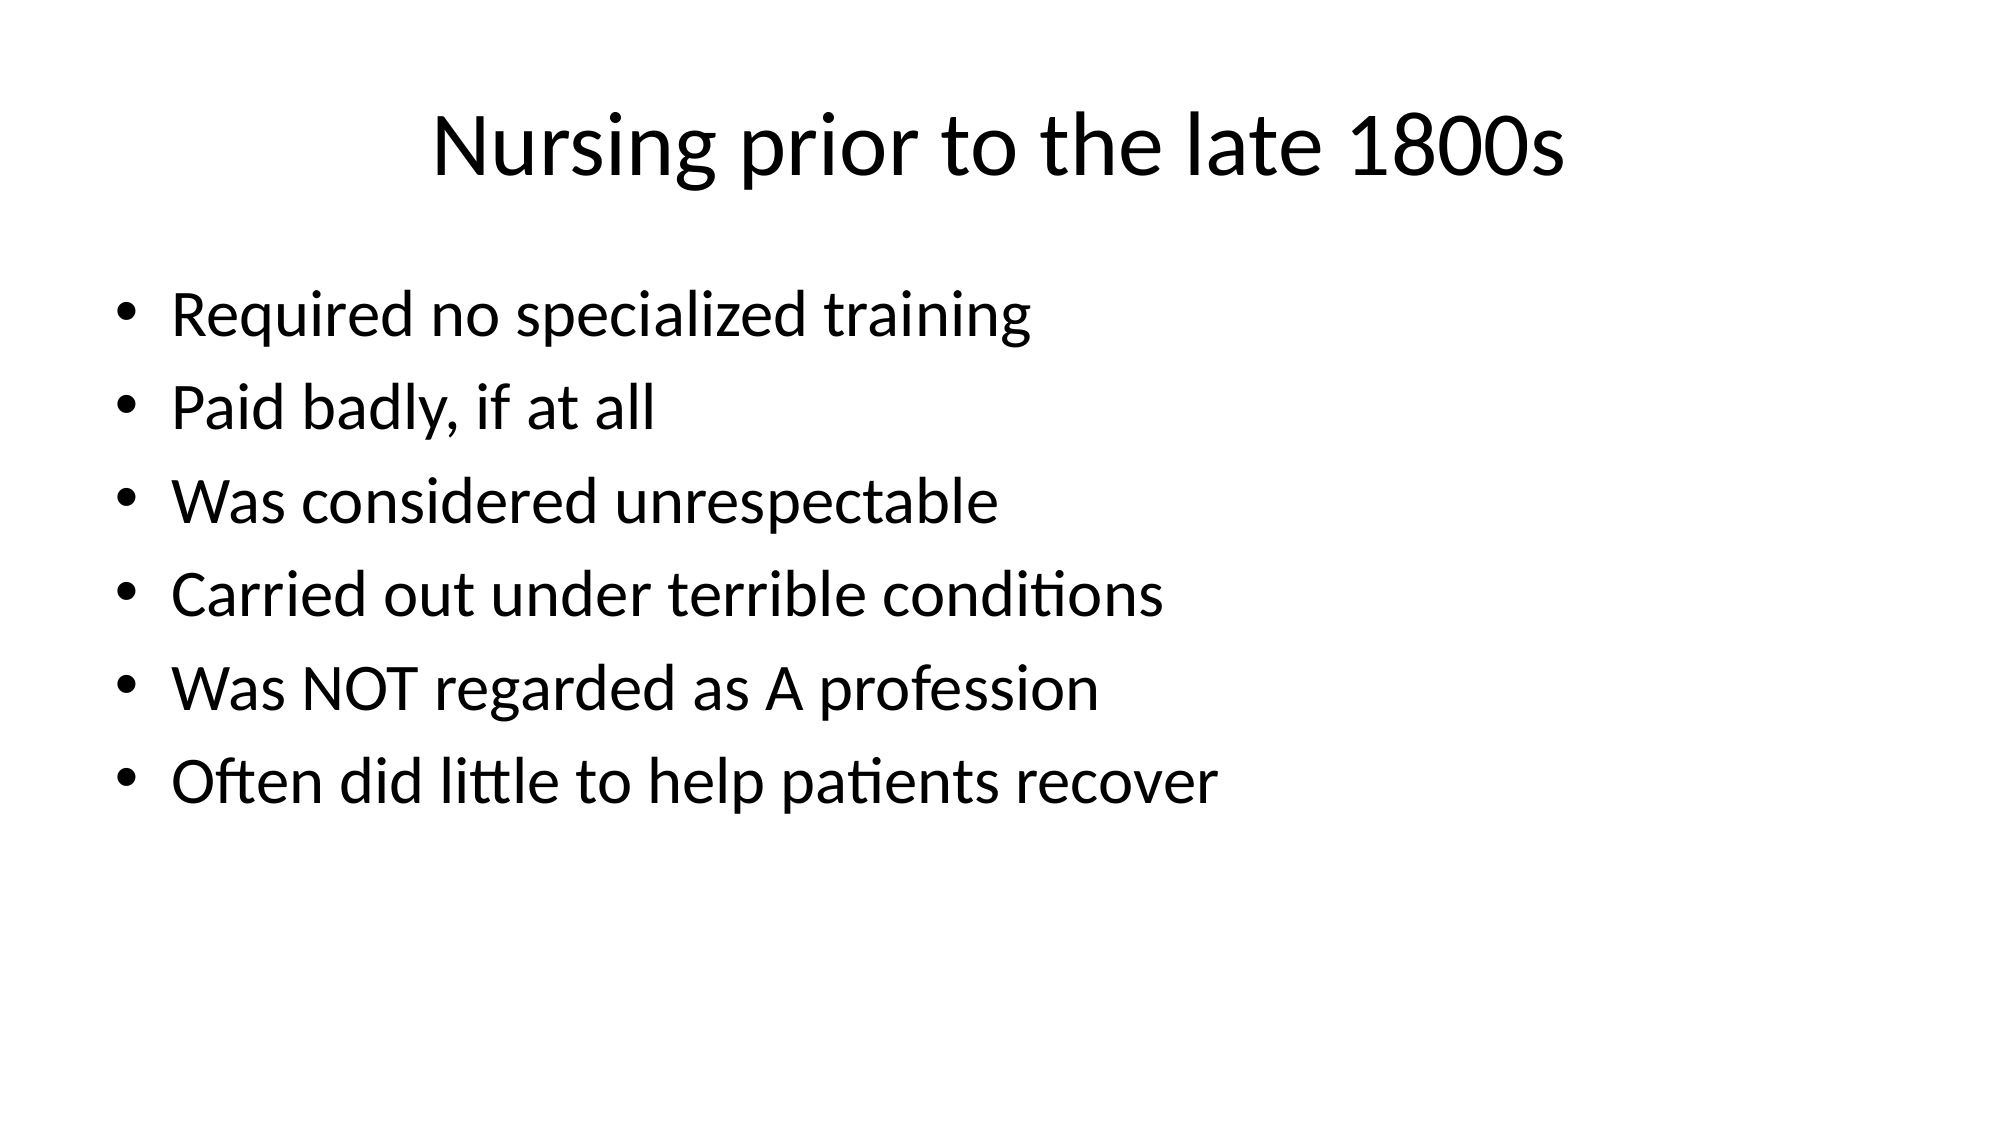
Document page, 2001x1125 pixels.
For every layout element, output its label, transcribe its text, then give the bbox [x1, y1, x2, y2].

list Required no specialized training Paid badly, if at all Was considered unrespectable Carried out under terrible conditions Was NOT regarded as A profession Often did little to help patients recover [99, 262, 1900, 1005]
title Nursing prior to the late 1800s [99, 45, 1900, 233]
